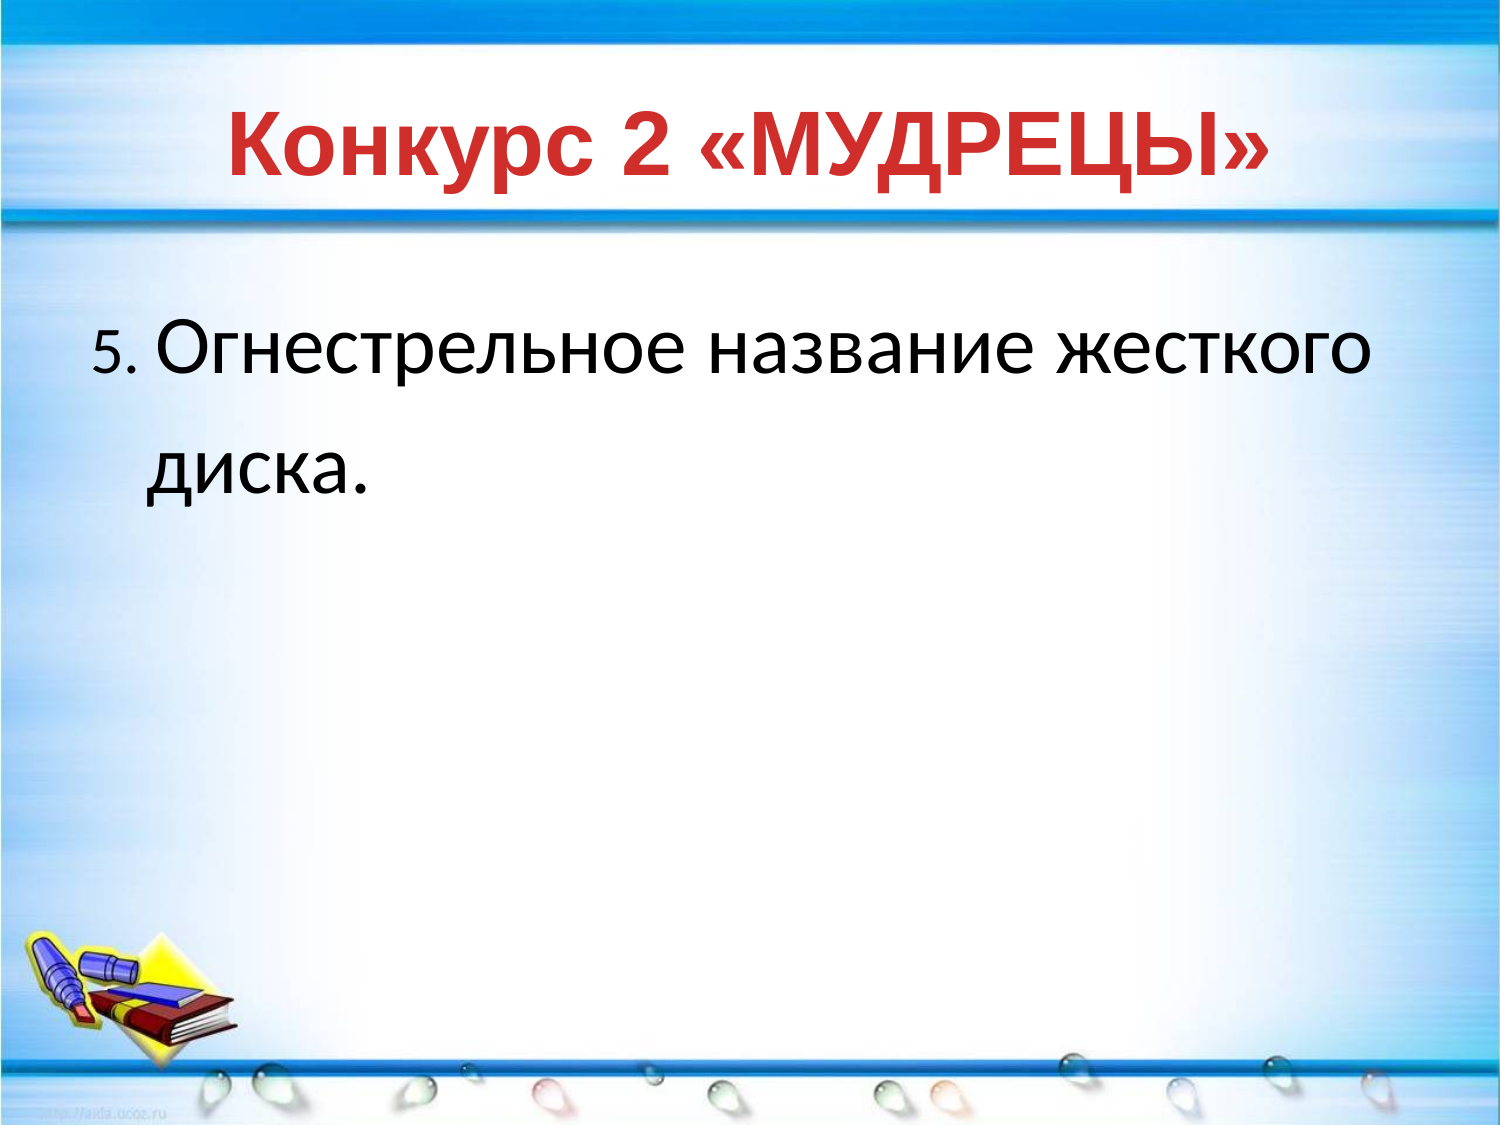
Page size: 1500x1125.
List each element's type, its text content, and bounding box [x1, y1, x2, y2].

title Конкурс 2 «МУДРЕЦЫ» [75, 45, 1425, 233]
list 5. Огнестрельное название жесткого диска. [75, 262, 1425, 1005]
picture [0, 0, 1500, 1125]
